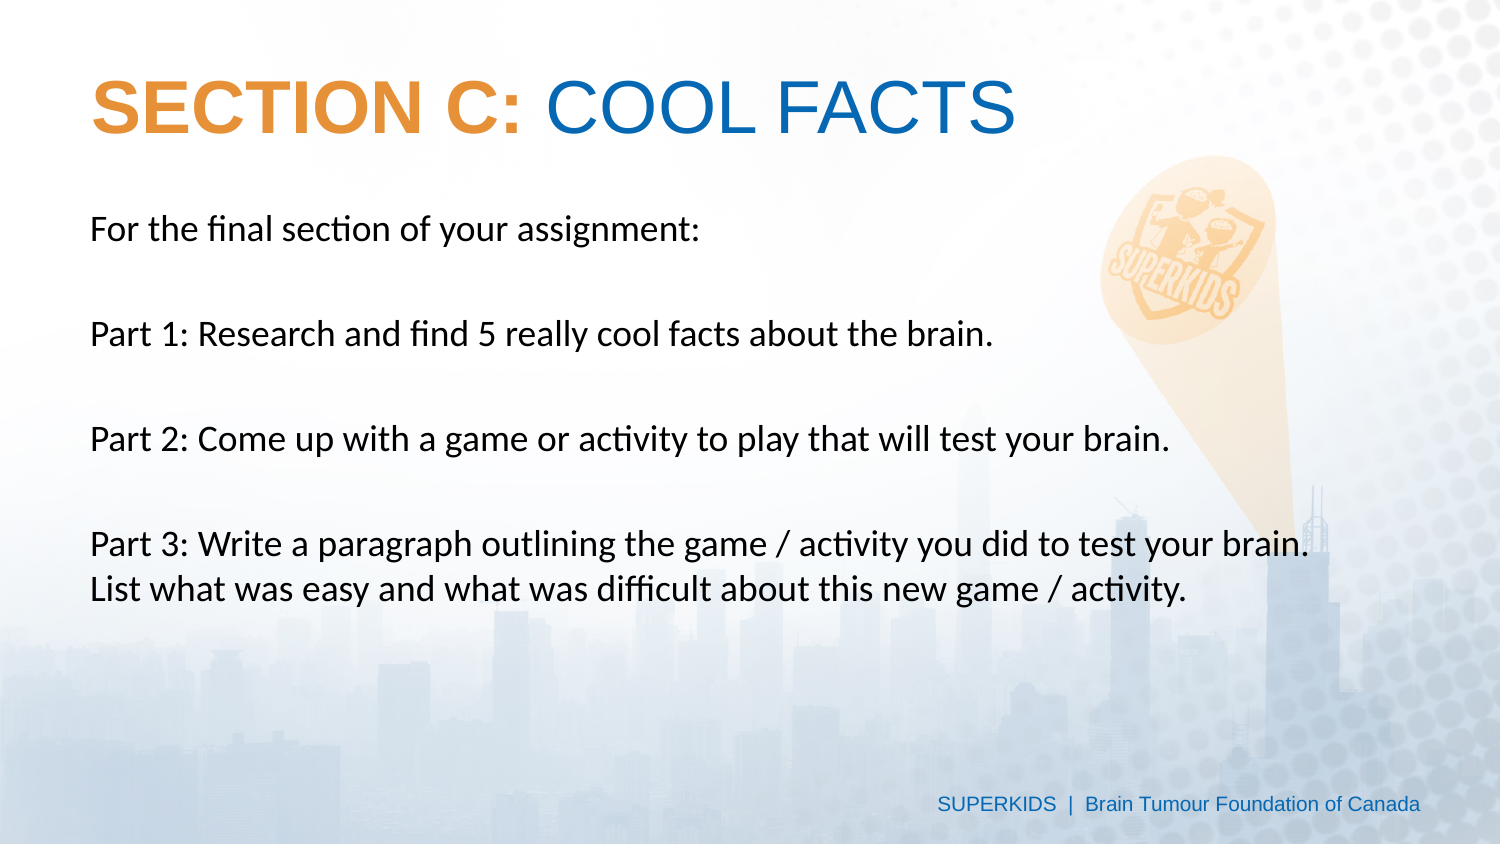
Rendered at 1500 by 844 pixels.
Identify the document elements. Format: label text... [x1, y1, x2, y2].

list For the final section of your assignment: Part 1: Research and find 5 really cool facts about the brain. Part 2: Come up with a game or activity to play that will test your brain. Part 3: Write a paragraph outlining the game / activity you did to test your brain. List what was easy and what was difficult about this new game / activity. [74, 196, 1426, 754]
picture [0, 0, 1500, 844]
title SECTION C: COOL FACTS [76, 33, 1426, 175]
